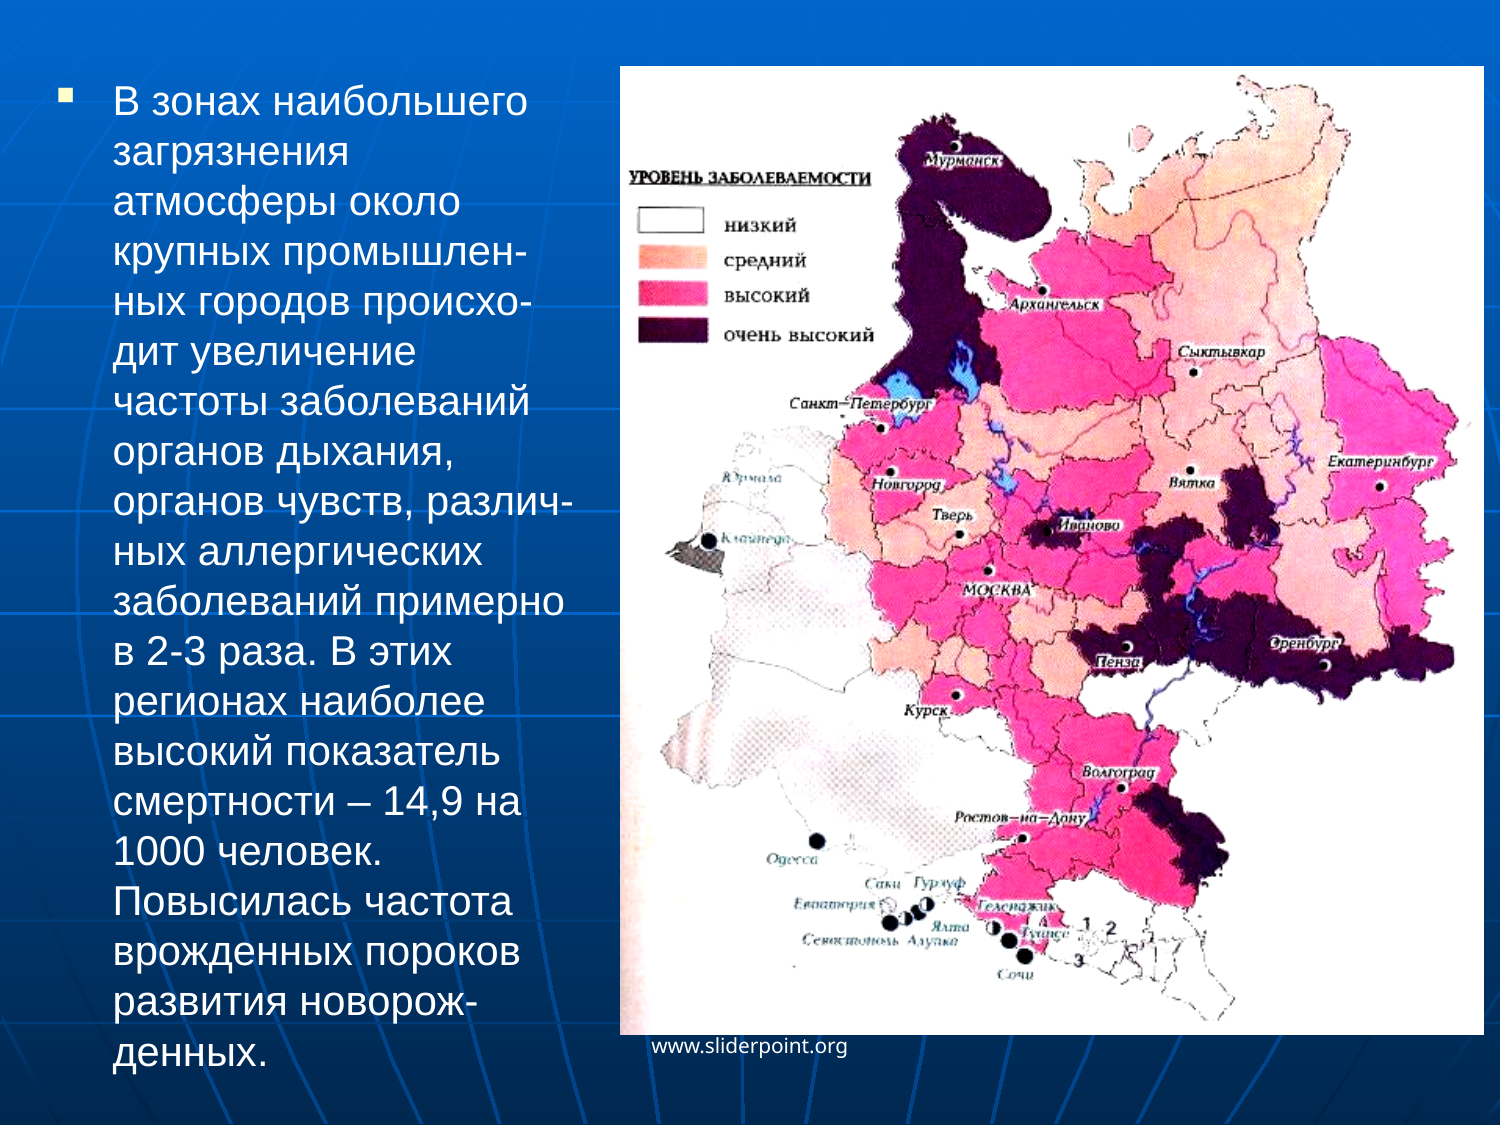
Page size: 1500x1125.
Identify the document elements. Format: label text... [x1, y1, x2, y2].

list В зонах наибольшего загрязнения атмосферы около крупных промышлен-ных городов происхо-дит увеличение частоты заболеваний органов дыхания, органов чувств, различ-ных аллергических заболеваний примерно в 2-3 раза. В этих регионах наиболее высокий показатель смертности – 14,9 на 1000 человек. Повысилась частота врожденных пороков развития новорож-денных. [40, 66, 597, 1095]
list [619, 66, 1484, 1036]
footer www.sliderpoint.org [512, 1024, 988, 1101]
